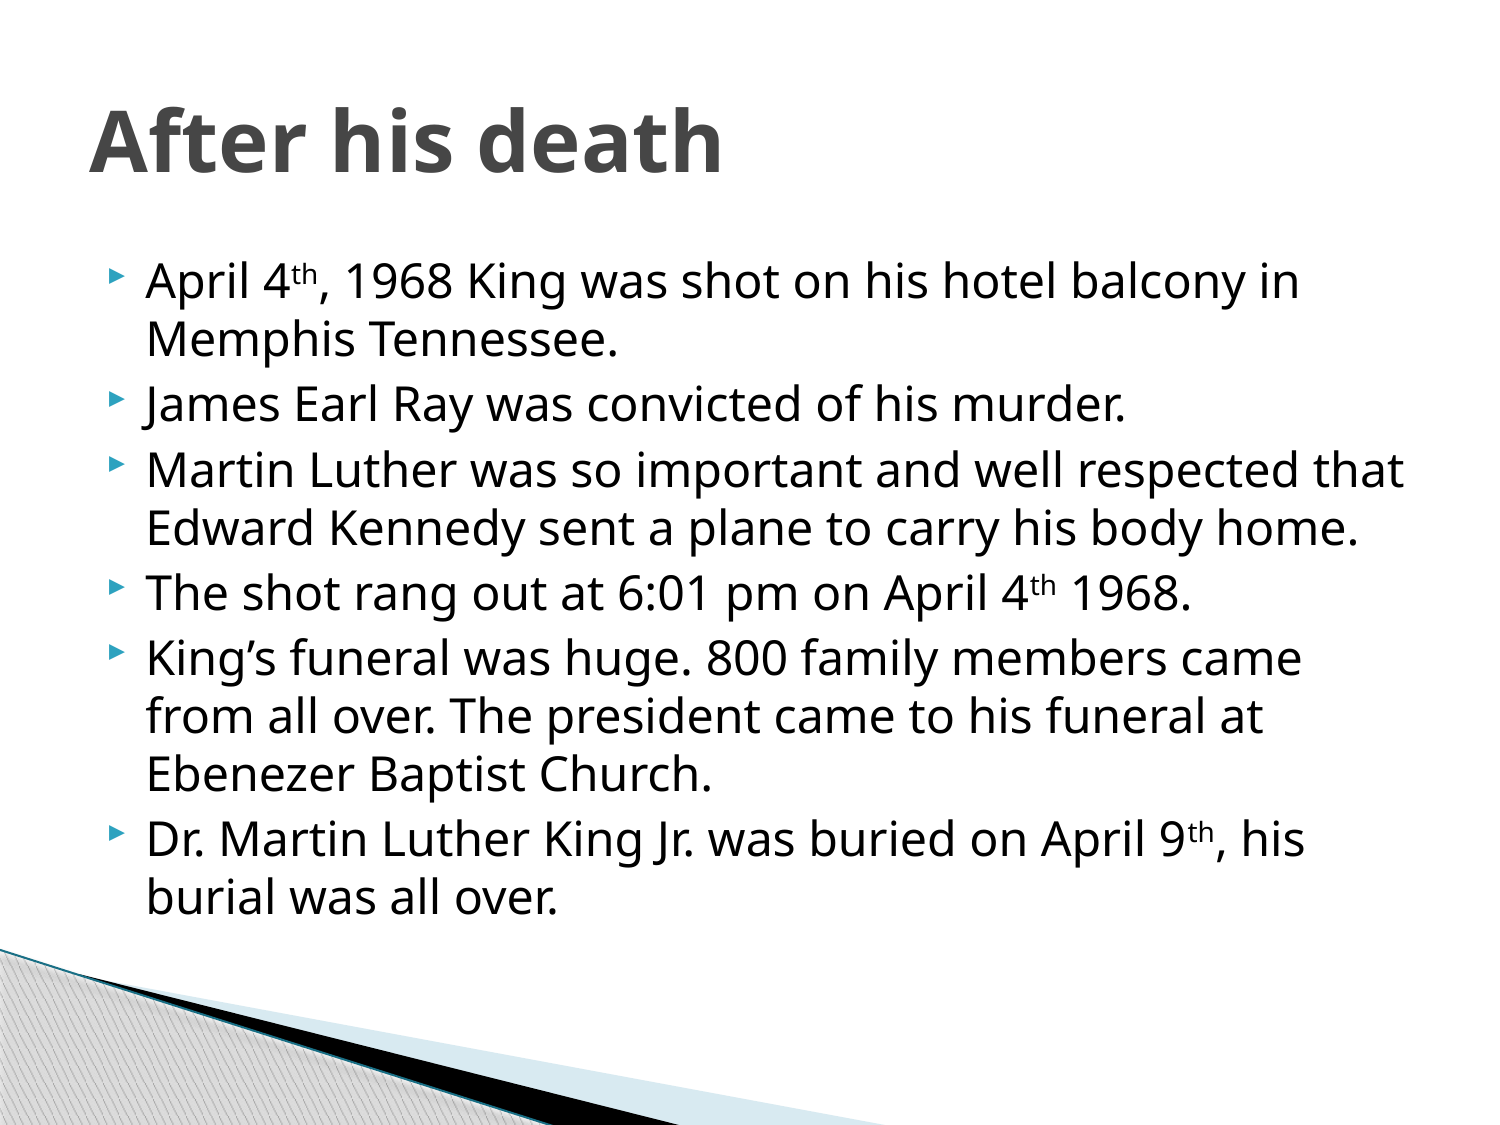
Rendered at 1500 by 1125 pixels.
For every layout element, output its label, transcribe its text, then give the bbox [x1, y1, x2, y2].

list April 4th, 1968 King was shot on his hotel balcony in Memphis Tennessee. James Earl Ray was convicted of his murder. Martin Luther was so important and well respected that Edward Kennedy sent a plane to carry his body home. The shot rang out at 6:01 pm on April 4th 1968. King’s funeral was huge. 800 family members came from all over. The president came to his funeral at Ebenezer Baptist Church. Dr. Martin Luther King Jr. was buried on April 9th, his burial was all over. [75, 243, 1425, 986]
title After his death [75, 45, 1425, 233]
